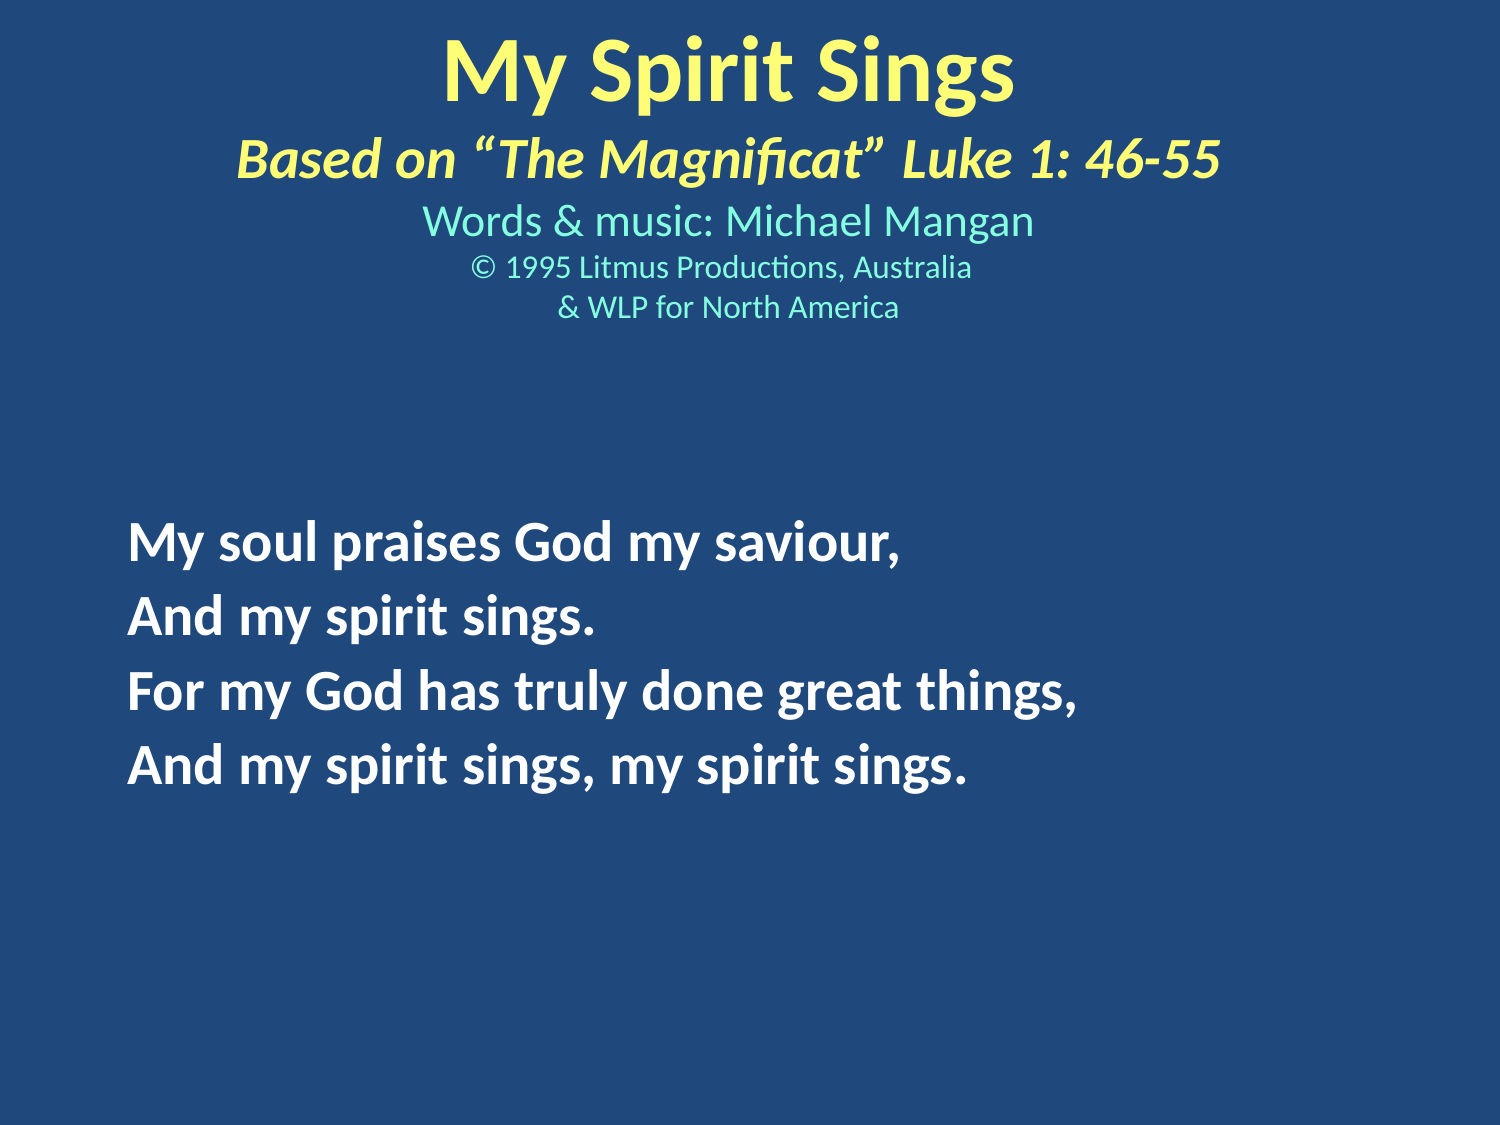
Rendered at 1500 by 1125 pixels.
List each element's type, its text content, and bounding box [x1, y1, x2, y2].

list My soul praises God my saviour, And my spirit sings. For my God has truly done great things, And my spirit sings, my spirit sings. [112, 503, 1444, 857]
text_box My Spirit Sings Based on “The Magnificat” Luke 1: 46-55 Words & music: Michael Mangan © 1995 Litmus Productions, Australia & WLP for North America [41, 7, 1417, 327]
